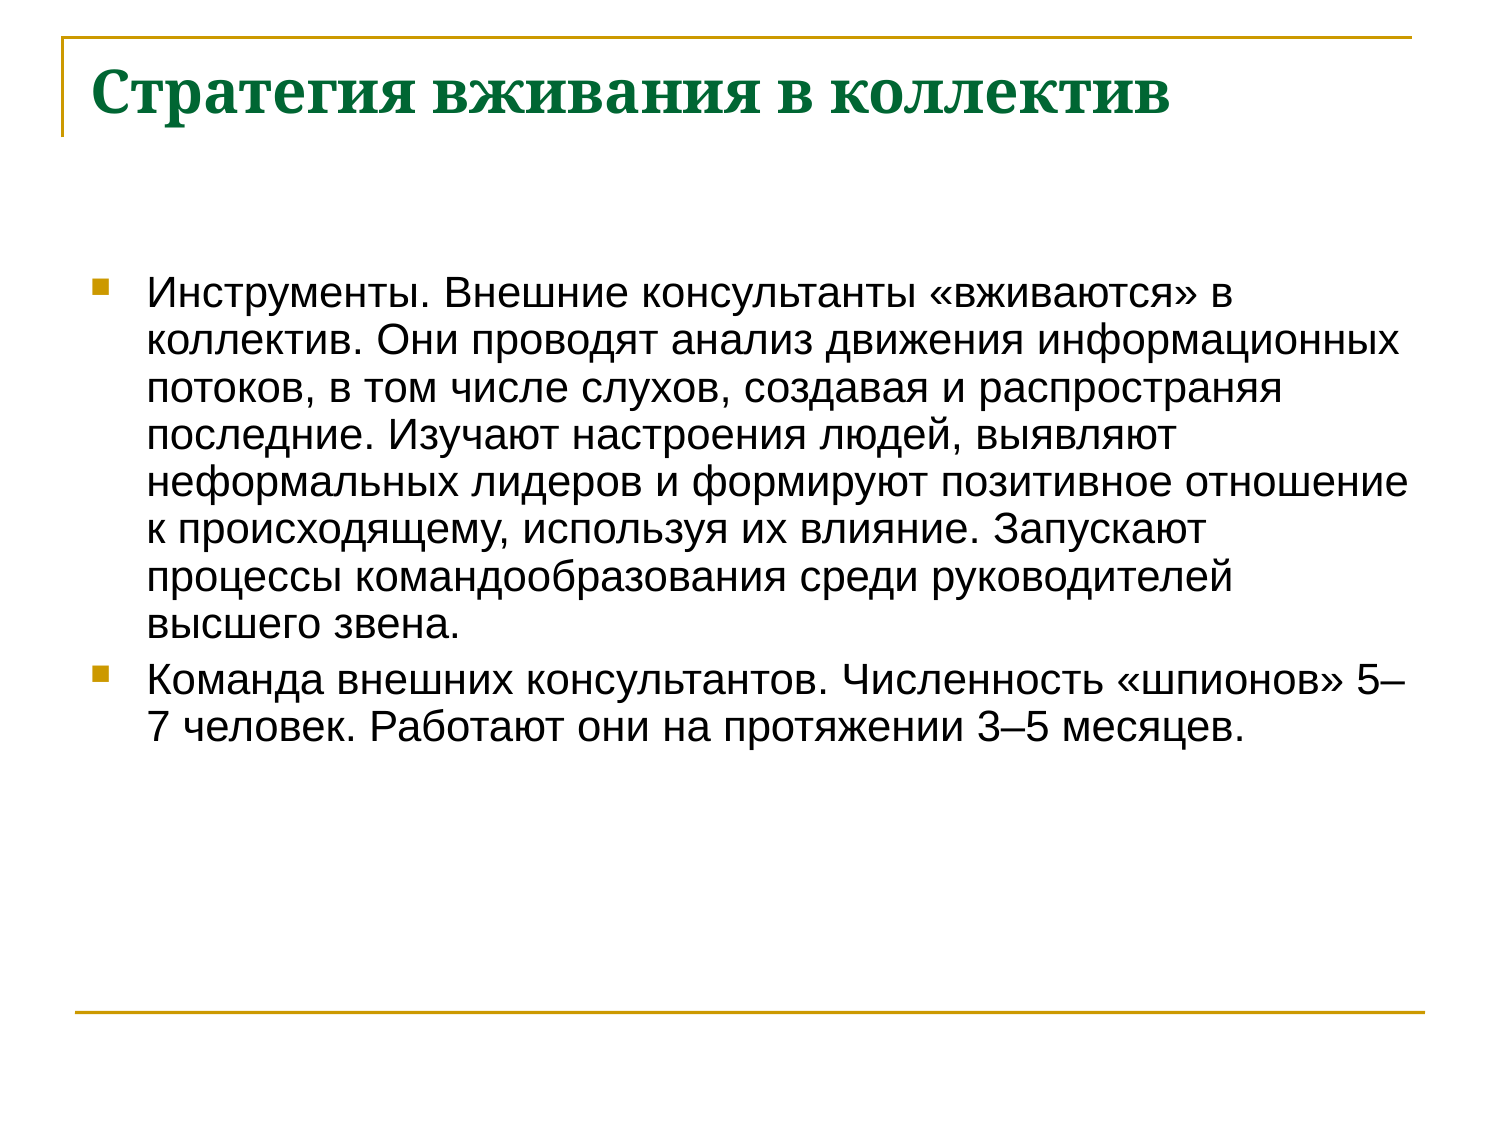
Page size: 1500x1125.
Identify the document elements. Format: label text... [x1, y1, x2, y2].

title Стратегия вживания в коллектив [74, 45, 1426, 233]
list Инструменты. Внешние консультанты «вживаются» в коллектив. Они проводят анализ движения информационных потоков, в том числе слухов, создавая и распространяя последние. Изучают настроения людей, выявляют неформальных лидеров и формируют позитивное отношение к происходящему, используя их влияние. Запускают процессы командообразования среди руководителей высшего звена. Команда внешних консультантов. Численность «шпионов» 5–7 человек. Работают они на протяжении 3–5 месяцев. [74, 262, 1426, 1006]
